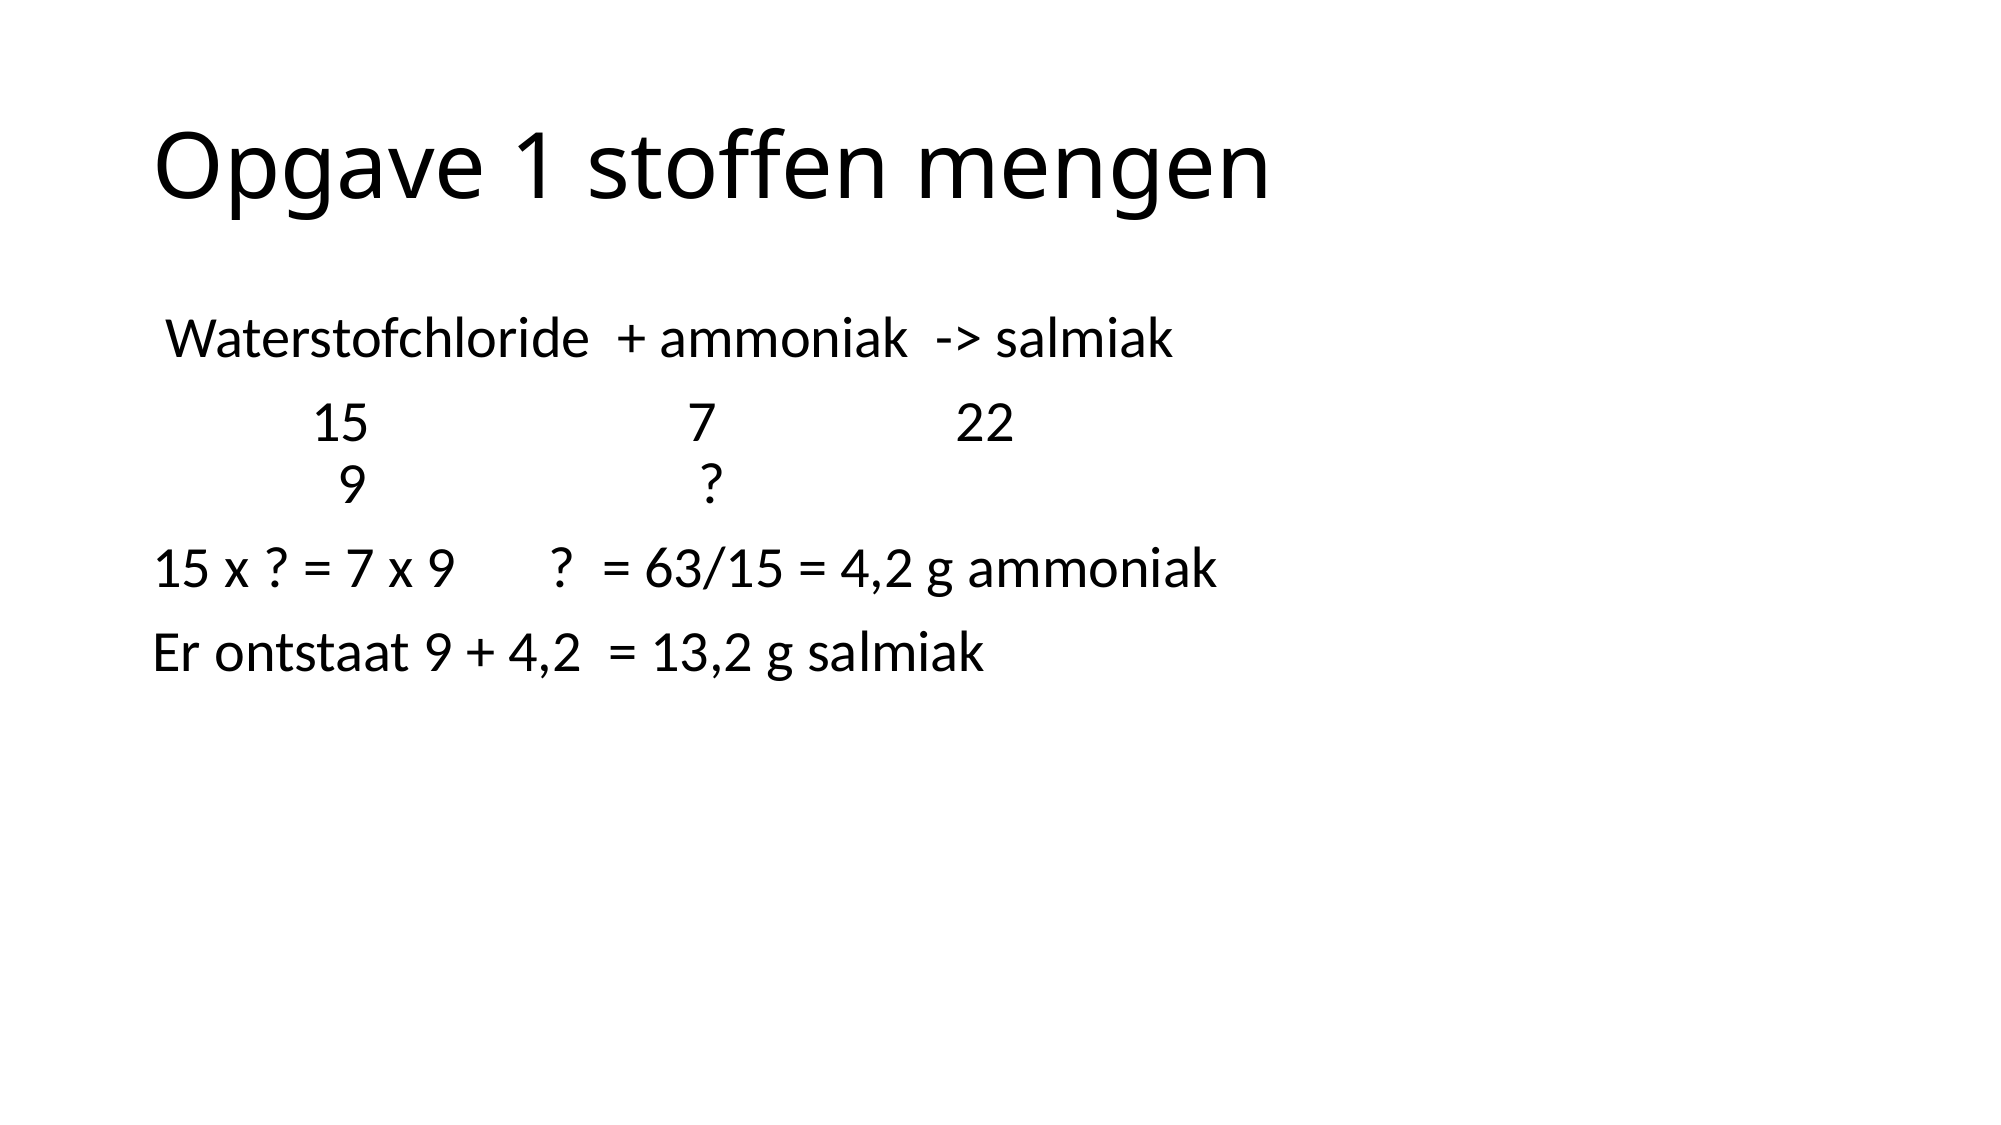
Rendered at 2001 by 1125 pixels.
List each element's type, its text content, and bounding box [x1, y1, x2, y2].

list Waterstofchloride + ammoniak -> salmiak 15 7 22 9 ? 15 x ? = 7 x 9 ? = 63/15 = 4,2 g ammoniak Er ontstaat 9 + 4,2 = 13,2 g salmiak [137, 299, 1863, 1014]
title Opgave 1 stoffen mengen [137, 59, 1863, 278]
